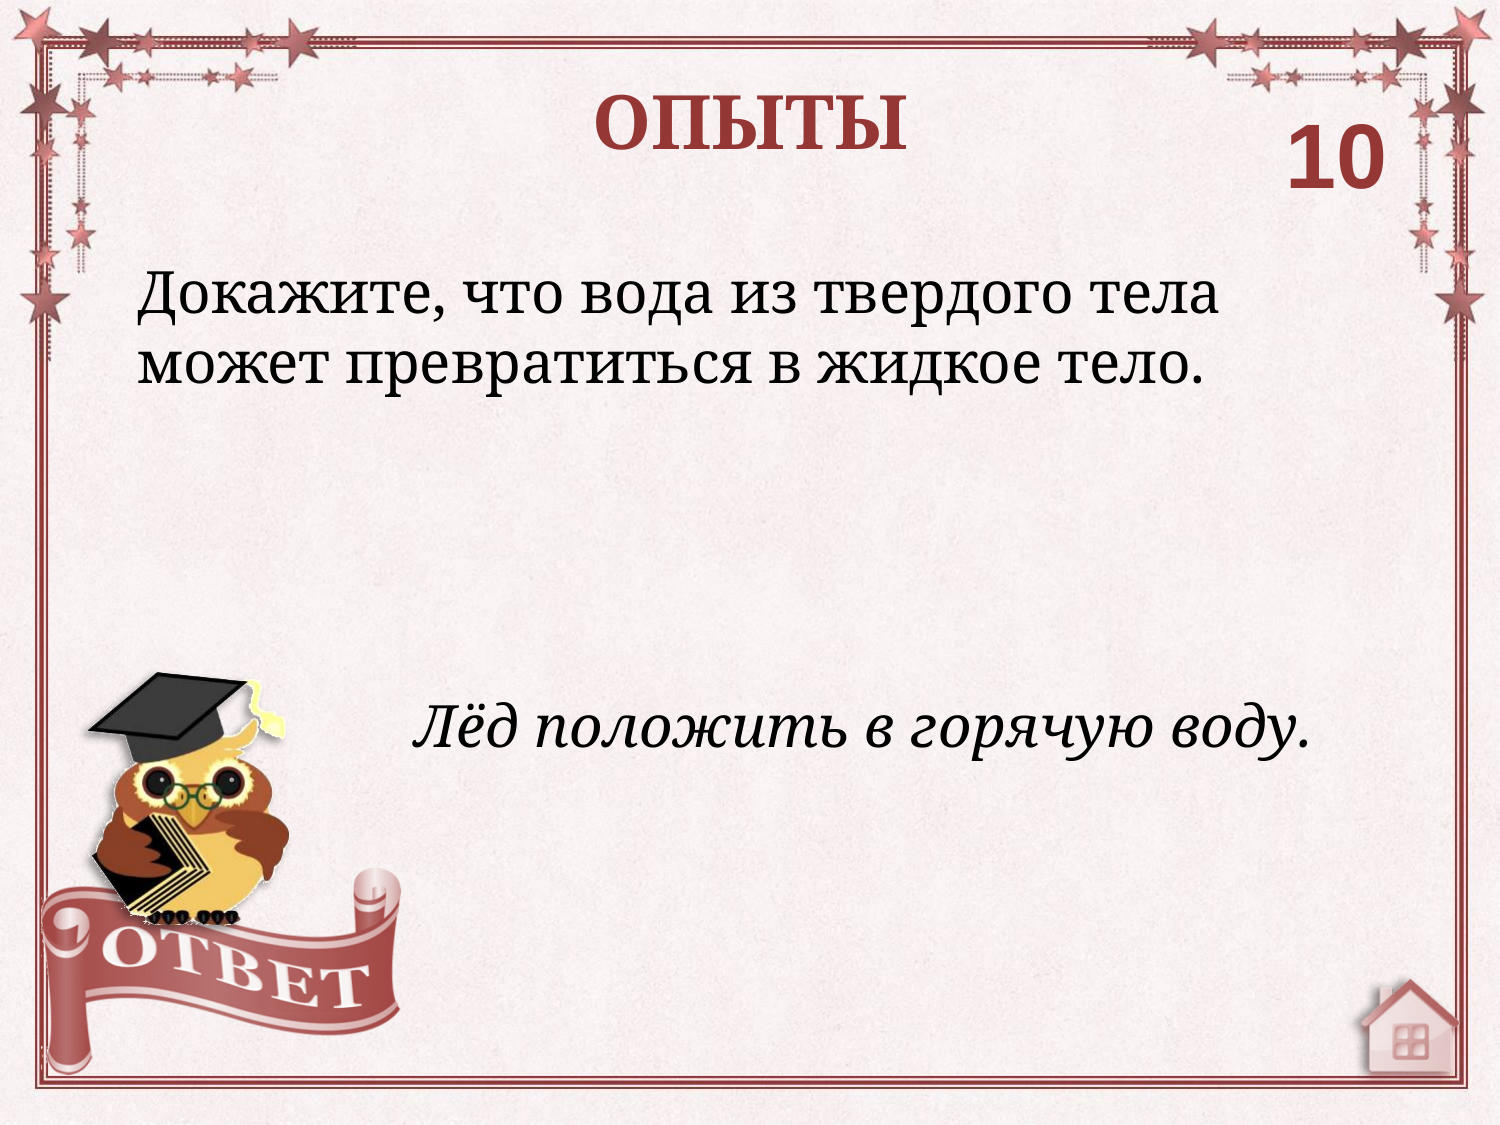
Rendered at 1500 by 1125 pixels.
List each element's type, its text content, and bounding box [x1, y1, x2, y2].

text_box Лёд положить в горячую воду. [400, 681, 1435, 766]
picture [0, 0, 1500, 1125]
text_box 10 [1266, 89, 1407, 215]
text_box Докажите, что вода из твердого тела может превратиться в жидкое тело. [123, 247, 1378, 403]
text_box ОПЫТЫ [301, 66, 1200, 172]
